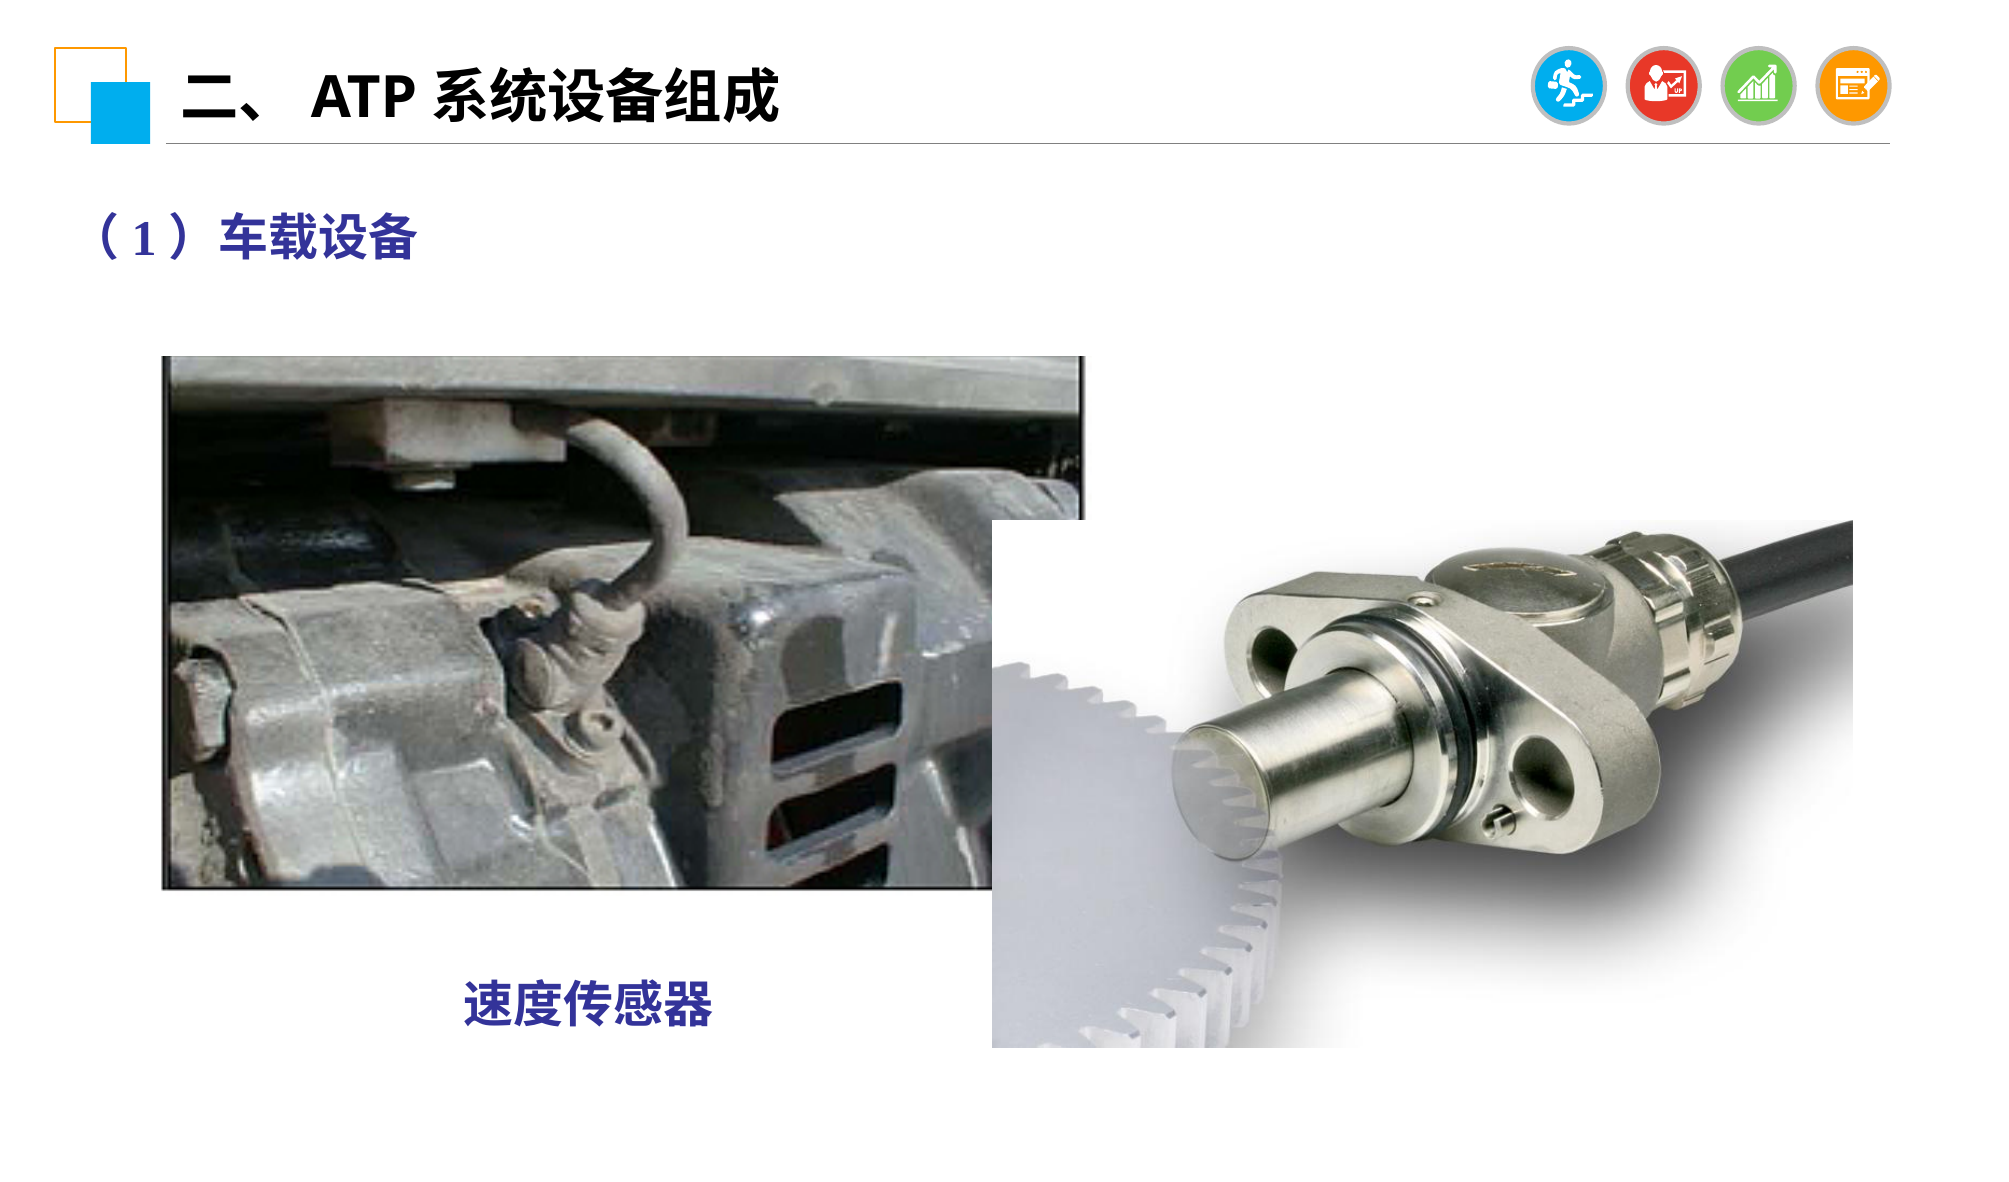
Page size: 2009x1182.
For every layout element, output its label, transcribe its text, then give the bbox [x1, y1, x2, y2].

text_box （1）车载设备 [54, 198, 1415, 274]
picture [160, 355, 1853, 1048]
text_box 速度传感器 [418, 965, 758, 1041]
text_box 二、ATP系统设备组成 [165, 51, 796, 137]
